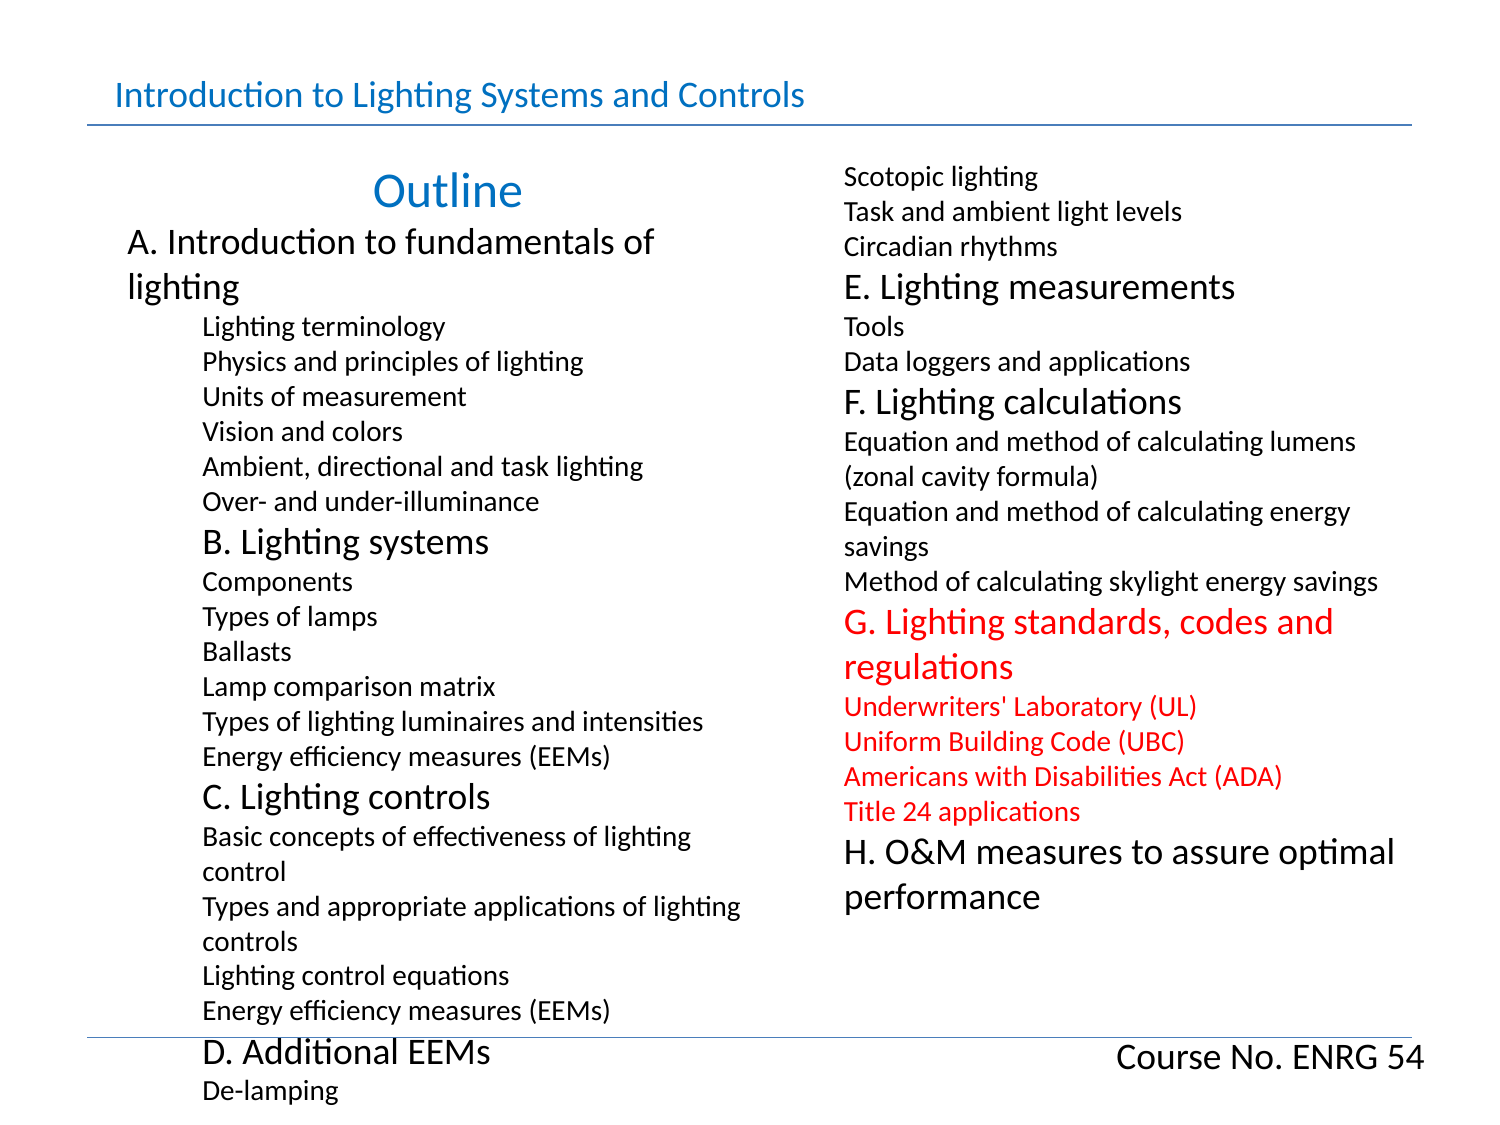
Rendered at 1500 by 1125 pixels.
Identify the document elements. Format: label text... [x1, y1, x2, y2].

text_box Course No. ENRG 54 [1101, 1024, 1441, 1085]
text_box Outline A. Introduction to fundamentals of lighting Lighting terminology Physics and principles of lighting Units of measurement Vision and colors Ambient, directional and task lighting Over- and under-illuminance B. Lighting systems Components Types of lamps Ballasts Lamp comparison matrix Types of lighting luminaires and intensities Energy efficiency measures (EEMs) C. Lighting controls Basic concepts of effectiveness of lighting control Types and appropriate applications of lighting controls Lighting control equations Energy efficiency measures (EEMs) D. Additional EEMs De-lamping Scotopic lighting Task and ambient light levels Circadian rhythms E. Lighting measurements Tools Data loggers and applications F. Lighting calculations Equation and method of calculating lumens (zonal cavity formula) Equation and method of calculating energy savings Method of calculating skylight energy savings G. Lighting standards, codes and regulations Underwriters' Laboratory (UL) Uniform Building Code (UBC) Americans with Disabilities Act (ADA) Title 24 applications H. O&M measures to assure optimal performance [112, 1046, 1425, 1119]
text_box Introduction to Lighting Systems and Controls [99, 62, 838, 123]
text_box Outline A. Introduction to fundamentals of lighting Lighting terminology Physics and principles of lighting Units of measurement Vision and colors Ambient, directional and task lighting Over- and under-illuminance B. Lighting systems Components Types of lamps Ballasts Lamp comparison matrix Types of lighting luminaires and intensities Energy efficiency measures (EEMs) C. Lighting controls Basic concepts of effectiveness of lighting control Types and appropriate applications of lighting controls Lighting control equations Energy efficiency measures (EEMs) D. Additional EEMs De-lamping Scotopic lighting Task and ambient light levels Circadian rhythms E. Lighting measurements Tools Data loggers and applications F. Lighting calculations Equation and method of calculating lumens (zonal cavity formula) Equation and method of calculating energy savings Method of calculating skylight energy savings G. Lighting standards, codes and regulations Underwriters' Laboratory (UL) Uniform Building Code (UBC) Americans with Disabilities Act (ADA) Title 24 applications H. O&M measures to assure optimal performance [112, 149, 1425, 1036]
